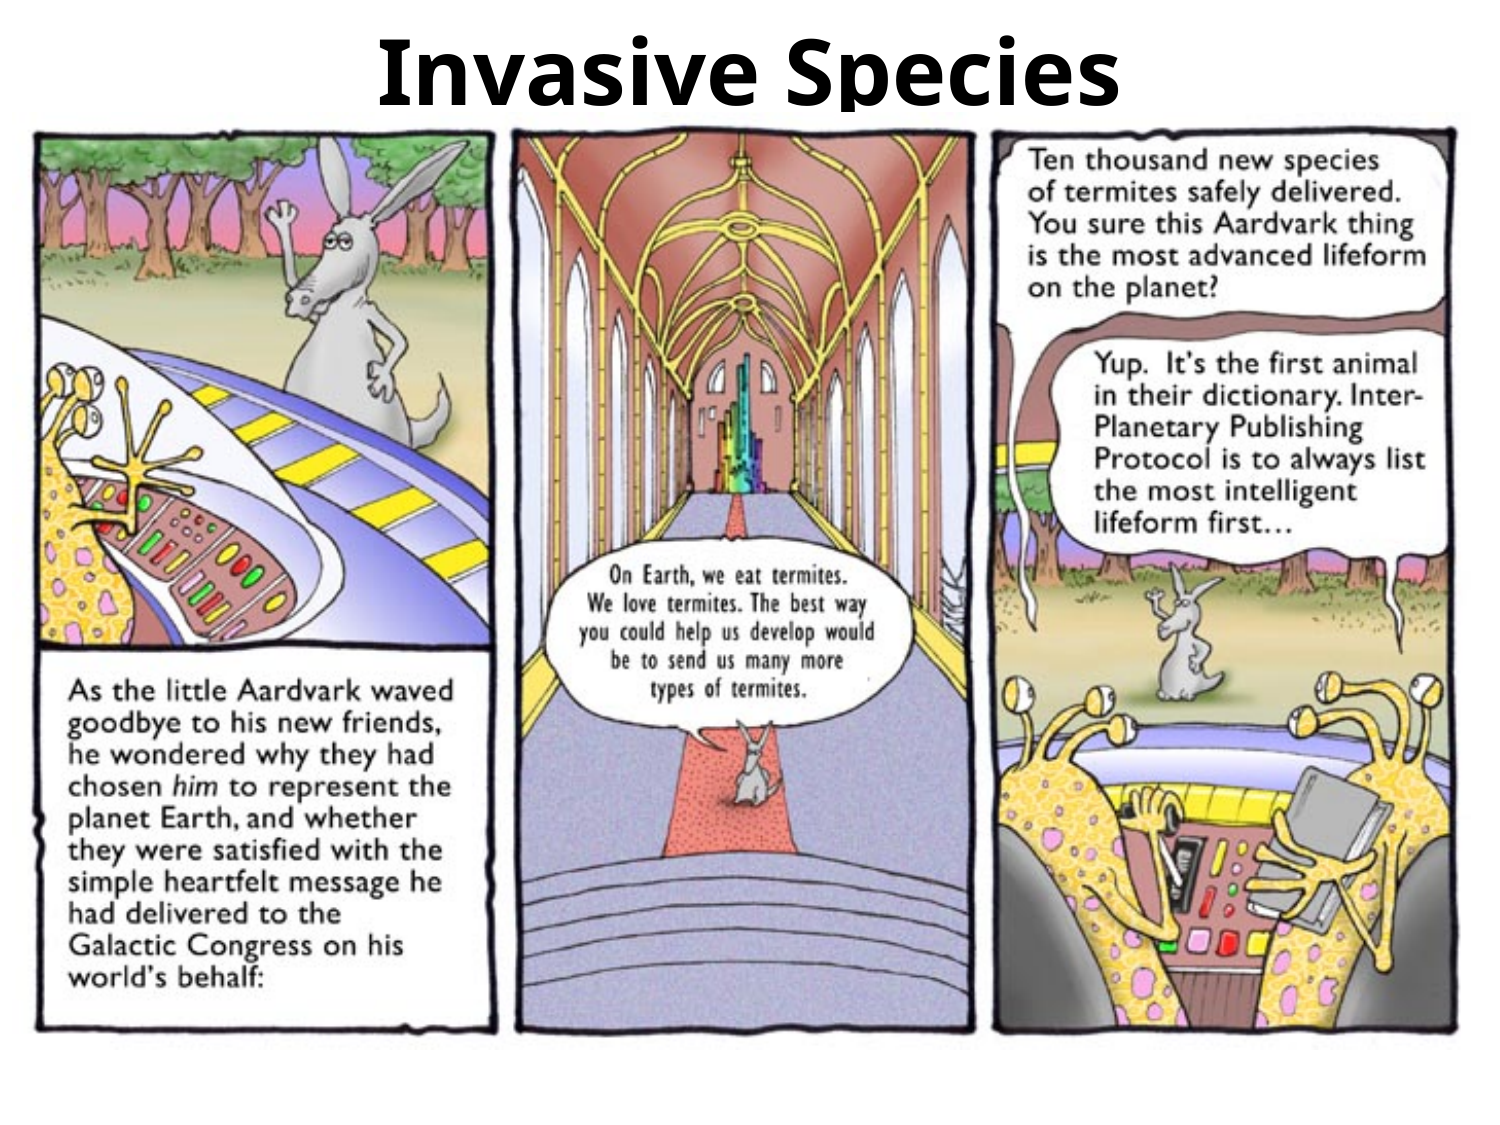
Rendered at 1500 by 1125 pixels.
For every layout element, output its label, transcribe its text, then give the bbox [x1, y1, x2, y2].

picture [12, 112, 1471, 1051]
title Invasive Species [112, 0, 1388, 110]
